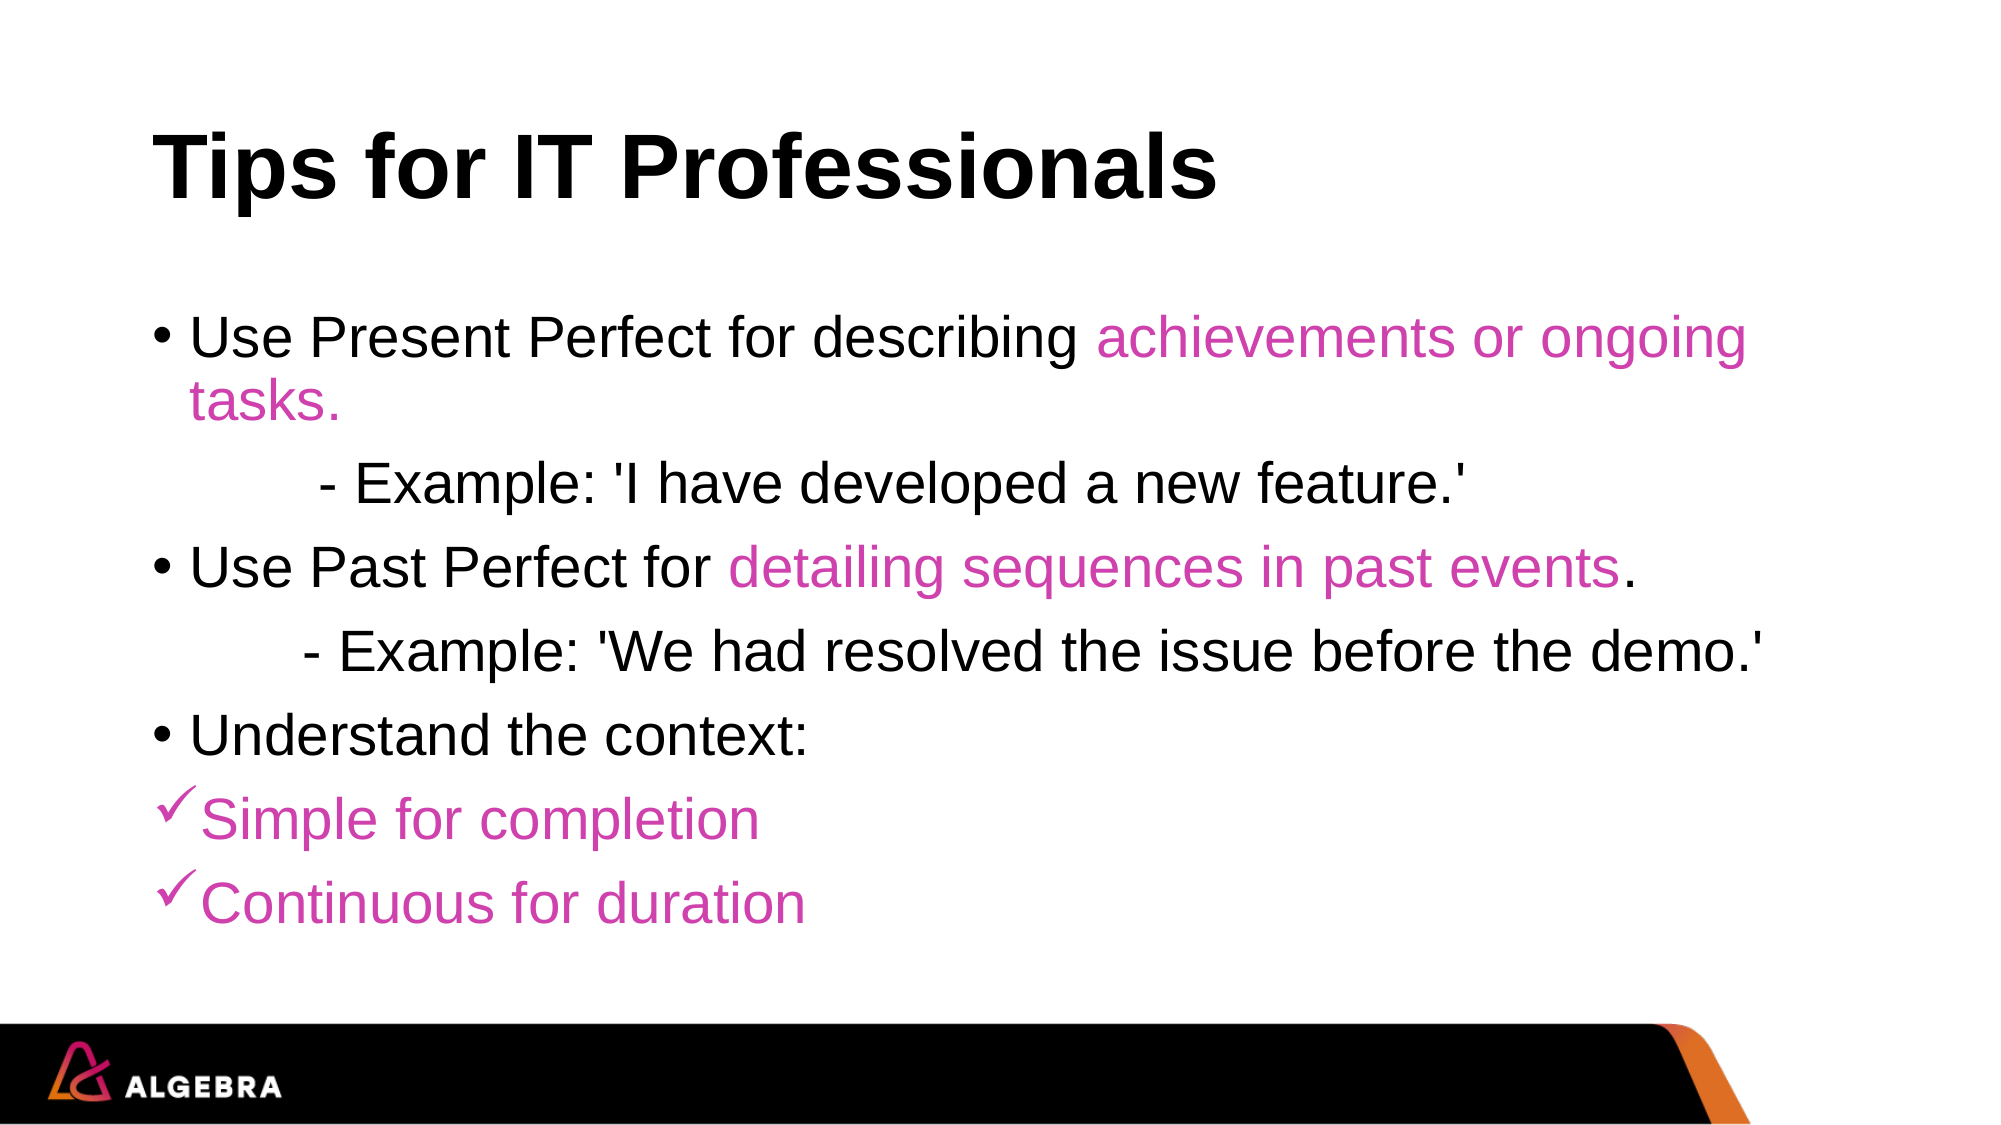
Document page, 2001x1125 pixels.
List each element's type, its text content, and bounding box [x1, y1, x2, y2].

title Tips for IT Professionals [137, 59, 1863, 278]
picture [0, 1023, 1958, 1125]
list Use Present Perfect for describing achievements or ongoing tasks. - Example: 'I have developed a new feature.' Use Past Perfect for detailing sequences in past events. - Example: 'We had resolved the issue before the demo.' Understand the context: Simple for completion Continuous for duration [137, 299, 1863, 1014]
